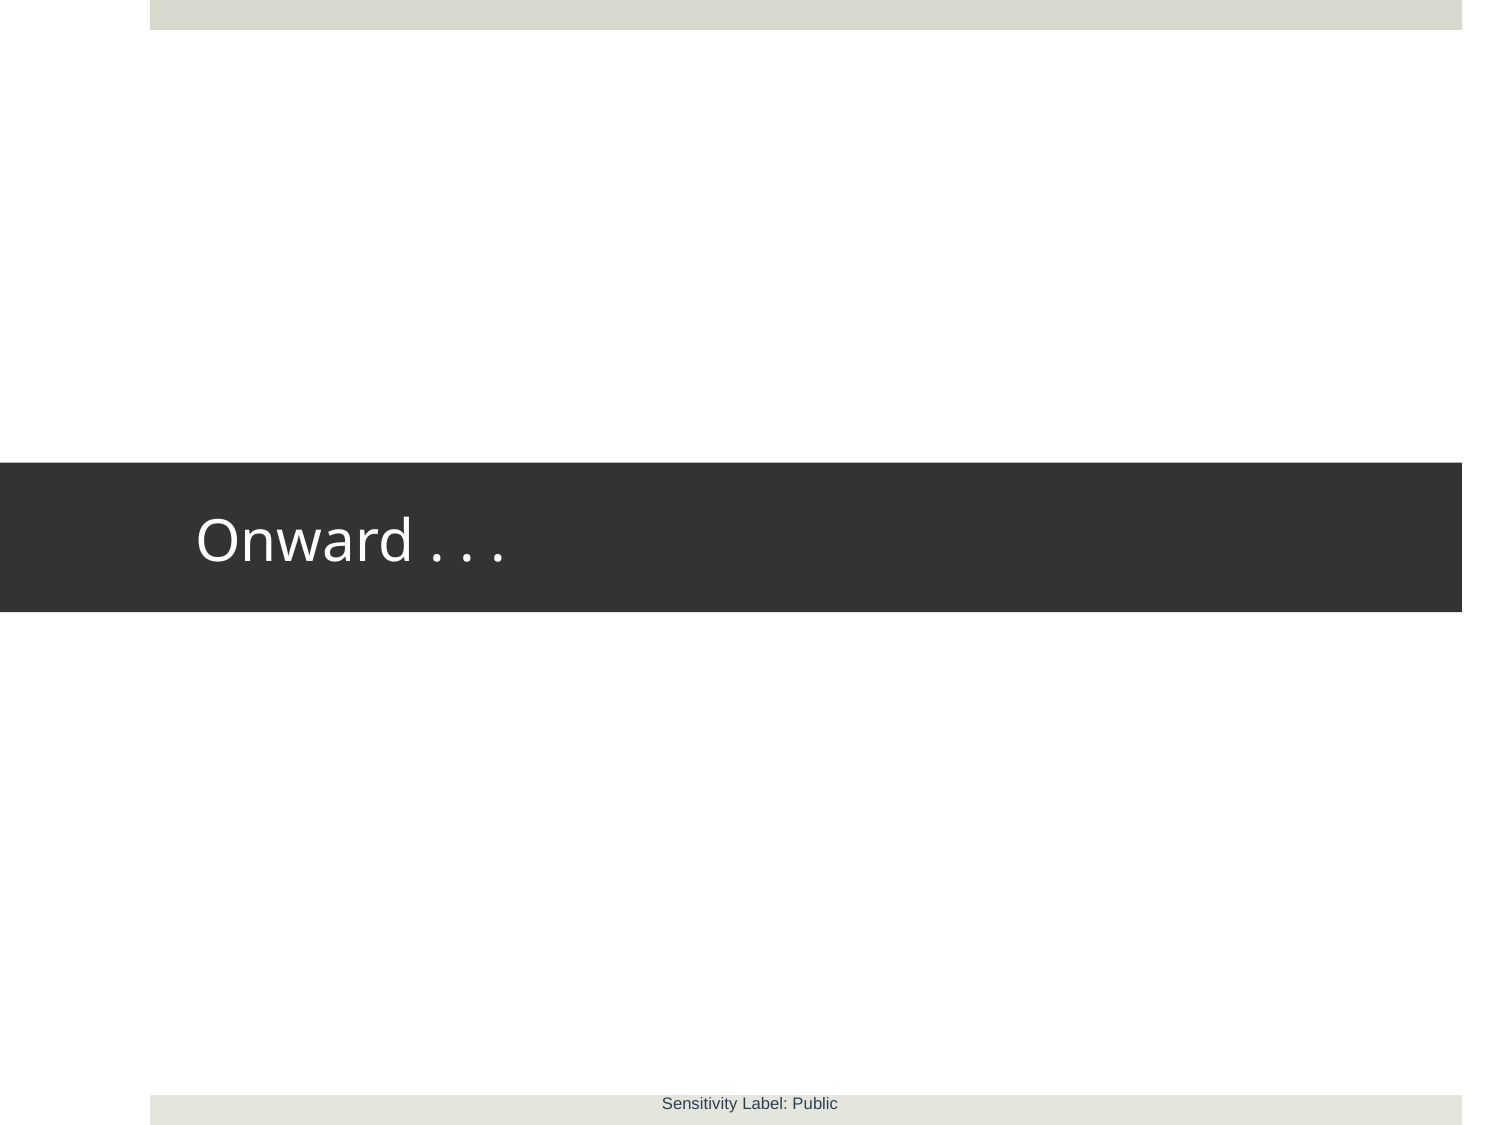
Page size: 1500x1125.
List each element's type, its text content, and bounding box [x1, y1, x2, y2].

title Onward . . . [0, 462, 1462, 613]
